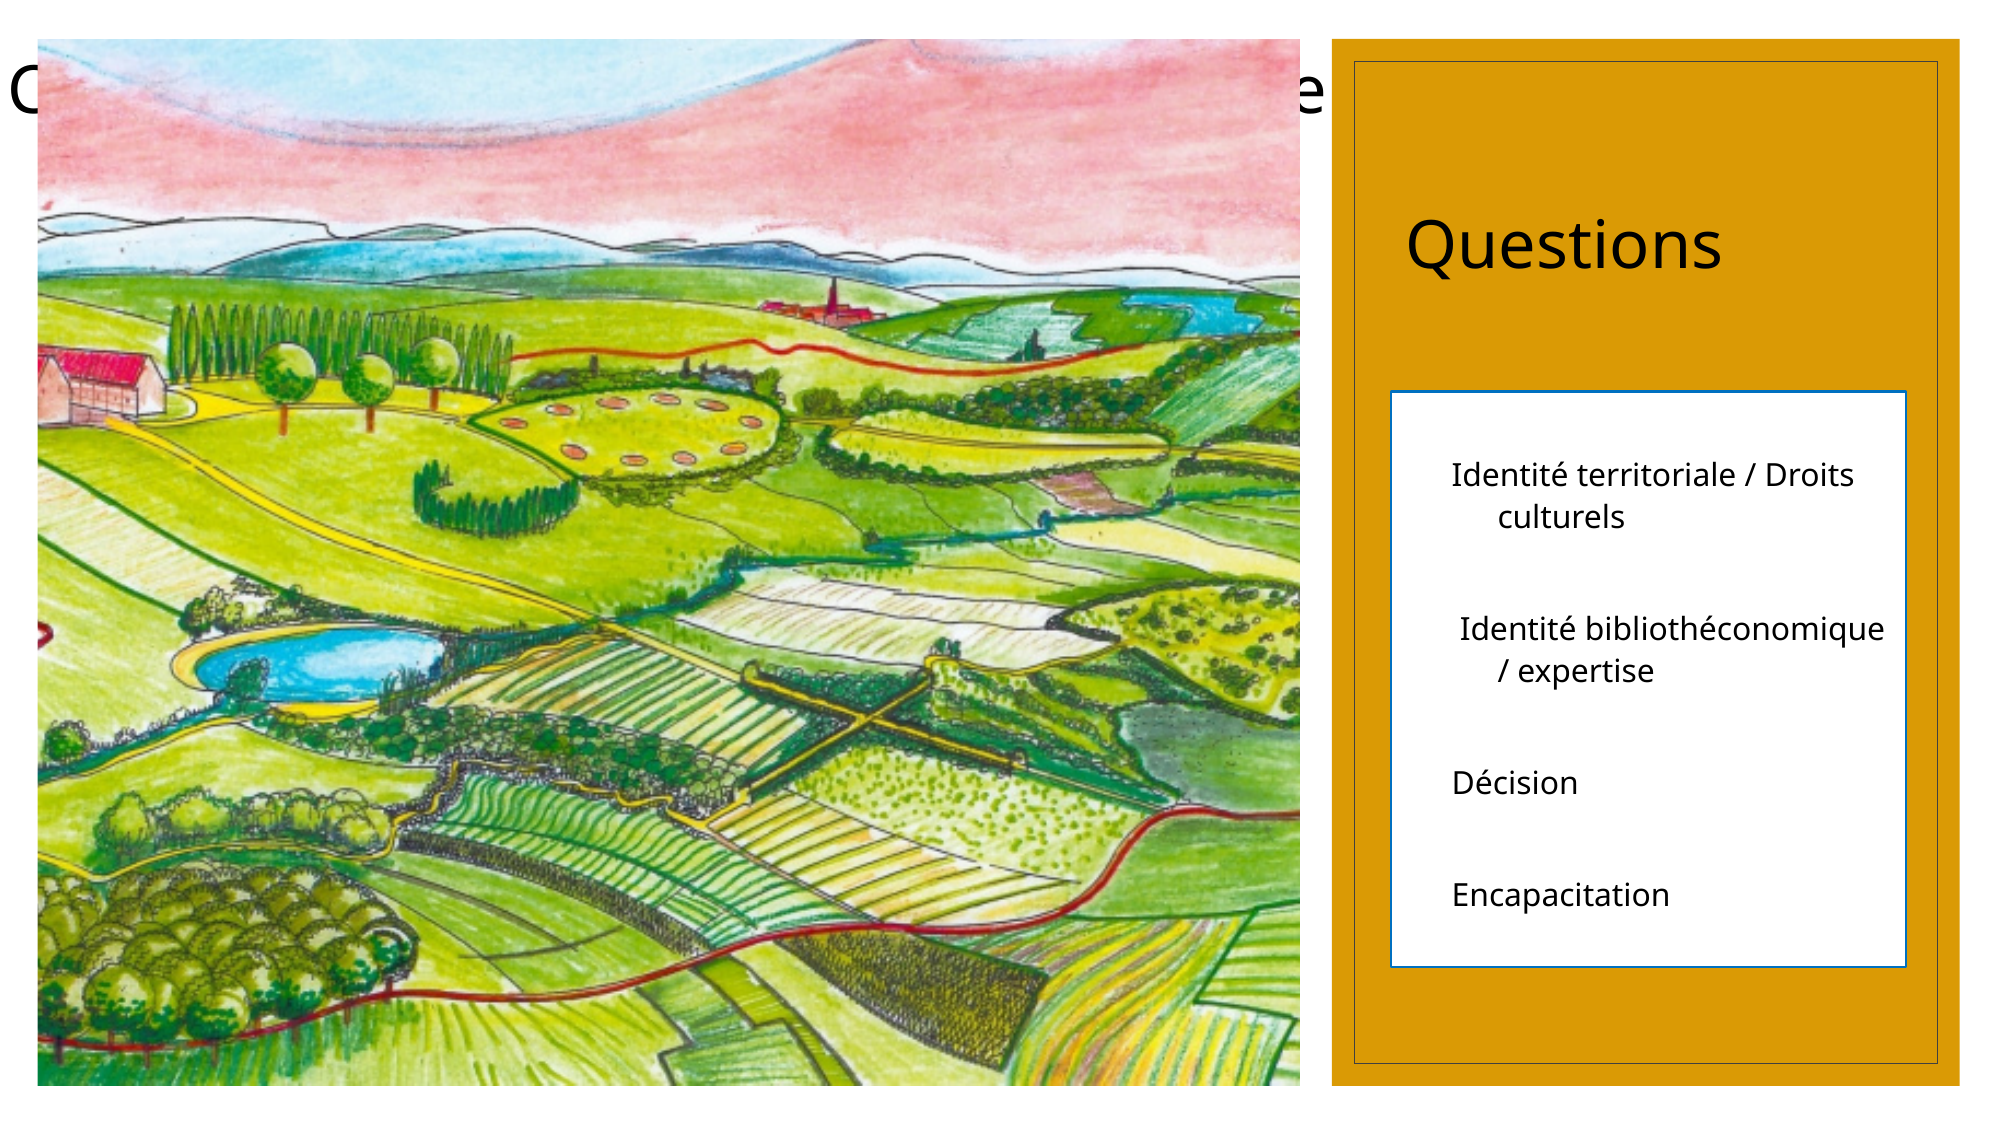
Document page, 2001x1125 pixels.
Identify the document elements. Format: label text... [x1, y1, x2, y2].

picture [37, 38, 1300, 1086]
list Identité territoriale / Droits culturels Identité bibliothéconomique / expertise Décision Encapacitation [1390, 390, 1907, 968]
title Questions [1390, 98, 1907, 369]
